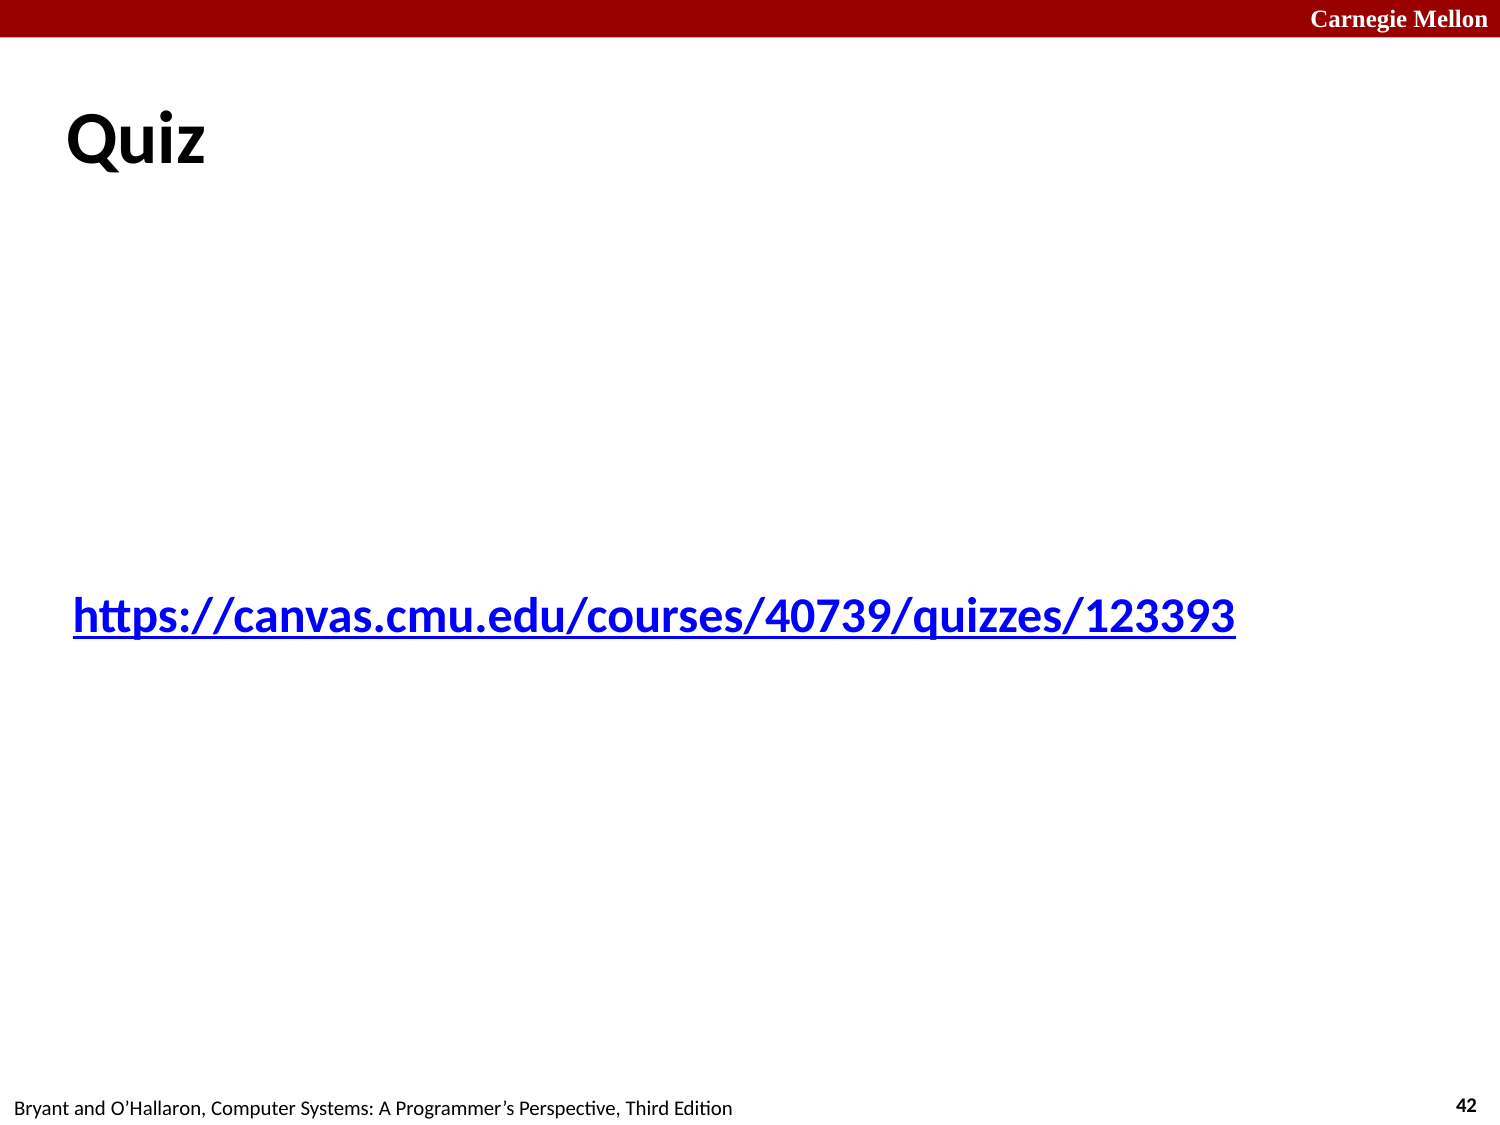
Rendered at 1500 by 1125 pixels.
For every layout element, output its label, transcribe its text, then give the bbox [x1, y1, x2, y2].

list https://canvas.cmu.edu/courses/40739/quizzes/123393 [64, 222, 1361, 1040]
slide_number 42 [1448, 1084, 1488, 1123]
title Quiz [58, 70, 1305, 197]
